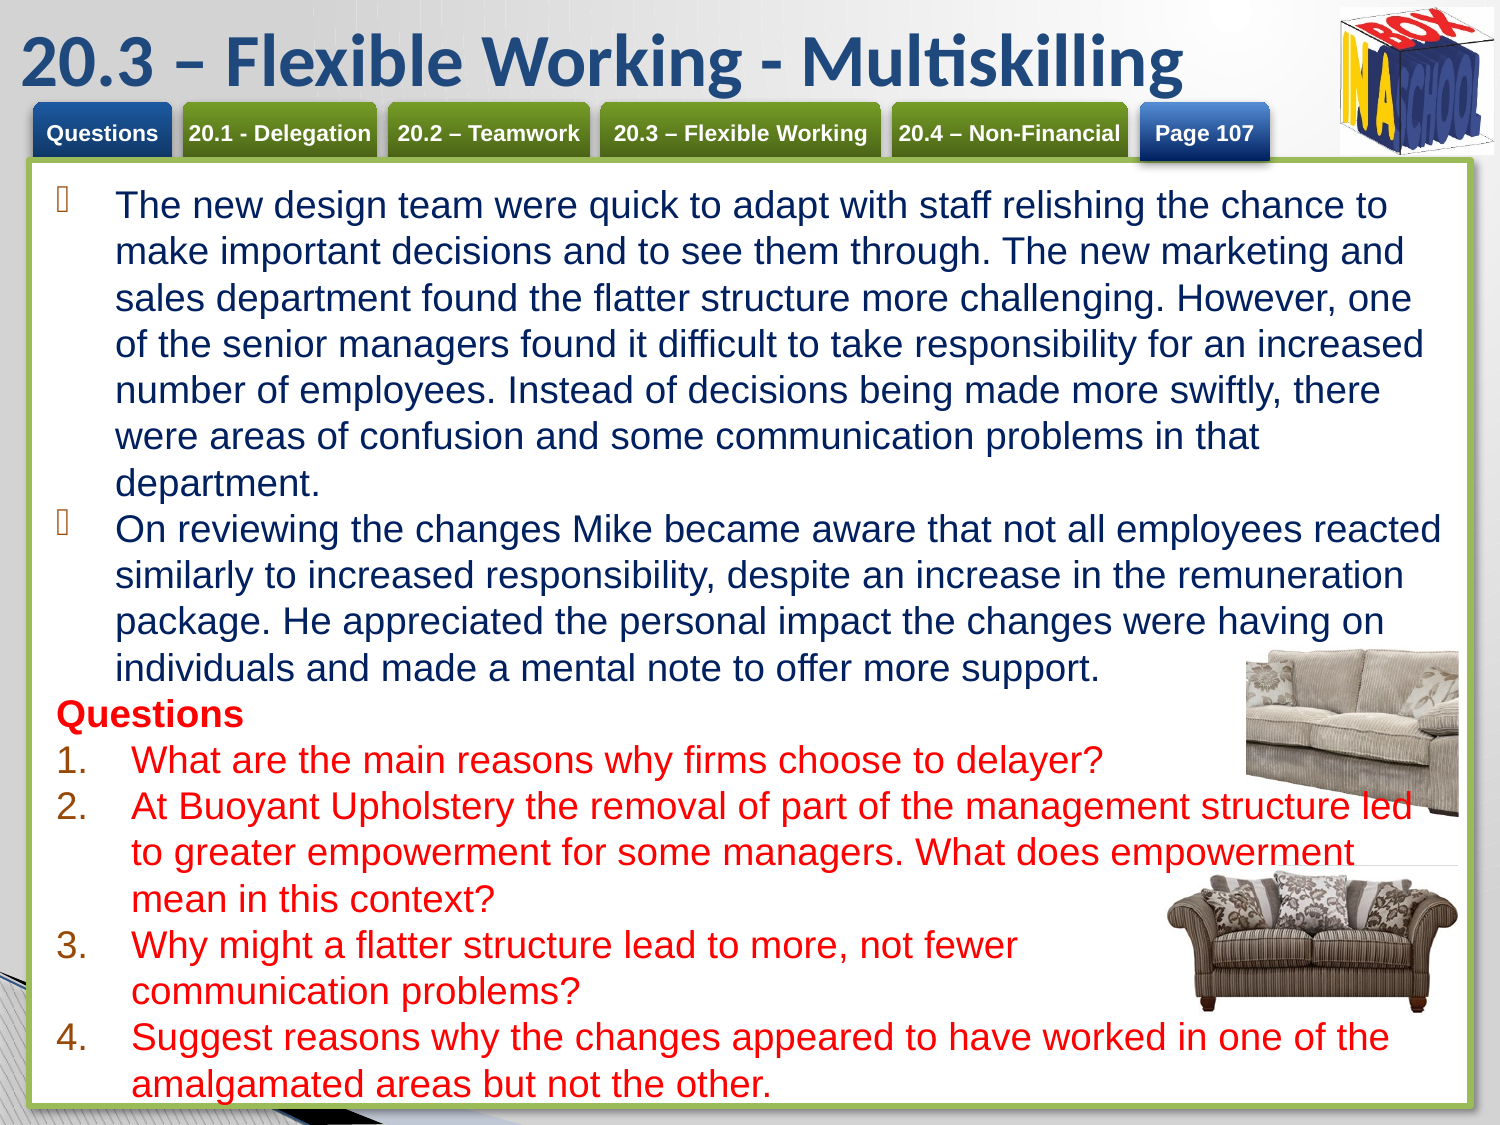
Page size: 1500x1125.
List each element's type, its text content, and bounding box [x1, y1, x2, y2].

title 20.3 – Flexible Working - Multiskilling [5, 11, 1270, 102]
picture [1163, 864, 1459, 1017]
picture [281, 1114, 303, 1125]
text_box The new design team were quick to adapt with staff relishing the chance to make important decisions and to see them through. The new marketing and sales department found the flatter structure more challenging. However, one of the senior managers found it difficult to take responsibility for an increased number of employees. Instead of decisions being made more swiftly, there were areas of confusion and some communication problems in that department. On reviewing the changes Mike became aware that not all employees reacted similarly to increased responsibility, despite an increase in the remuneration package. He appreciated the personal impact the changes were having on individuals and made a mental note to offer more support. Questions What are the main reasons why firms choose to delayer? At Buoyant Upholstery the removal of part of the management structure led to greater empowerment for some managers. What does empowerment mean in this context? Why might a flatter structure lead to more, not fewer communication problems? Suggest reasons why the changes appeared to have worked in one of the amalgamated areas but not the other. [41, 172, 1459, 1113]
text_box Page 107 [1139, 101, 1270, 161]
picture [1245, 644, 1459, 817]
picture [1340, 7, 1495, 155]
